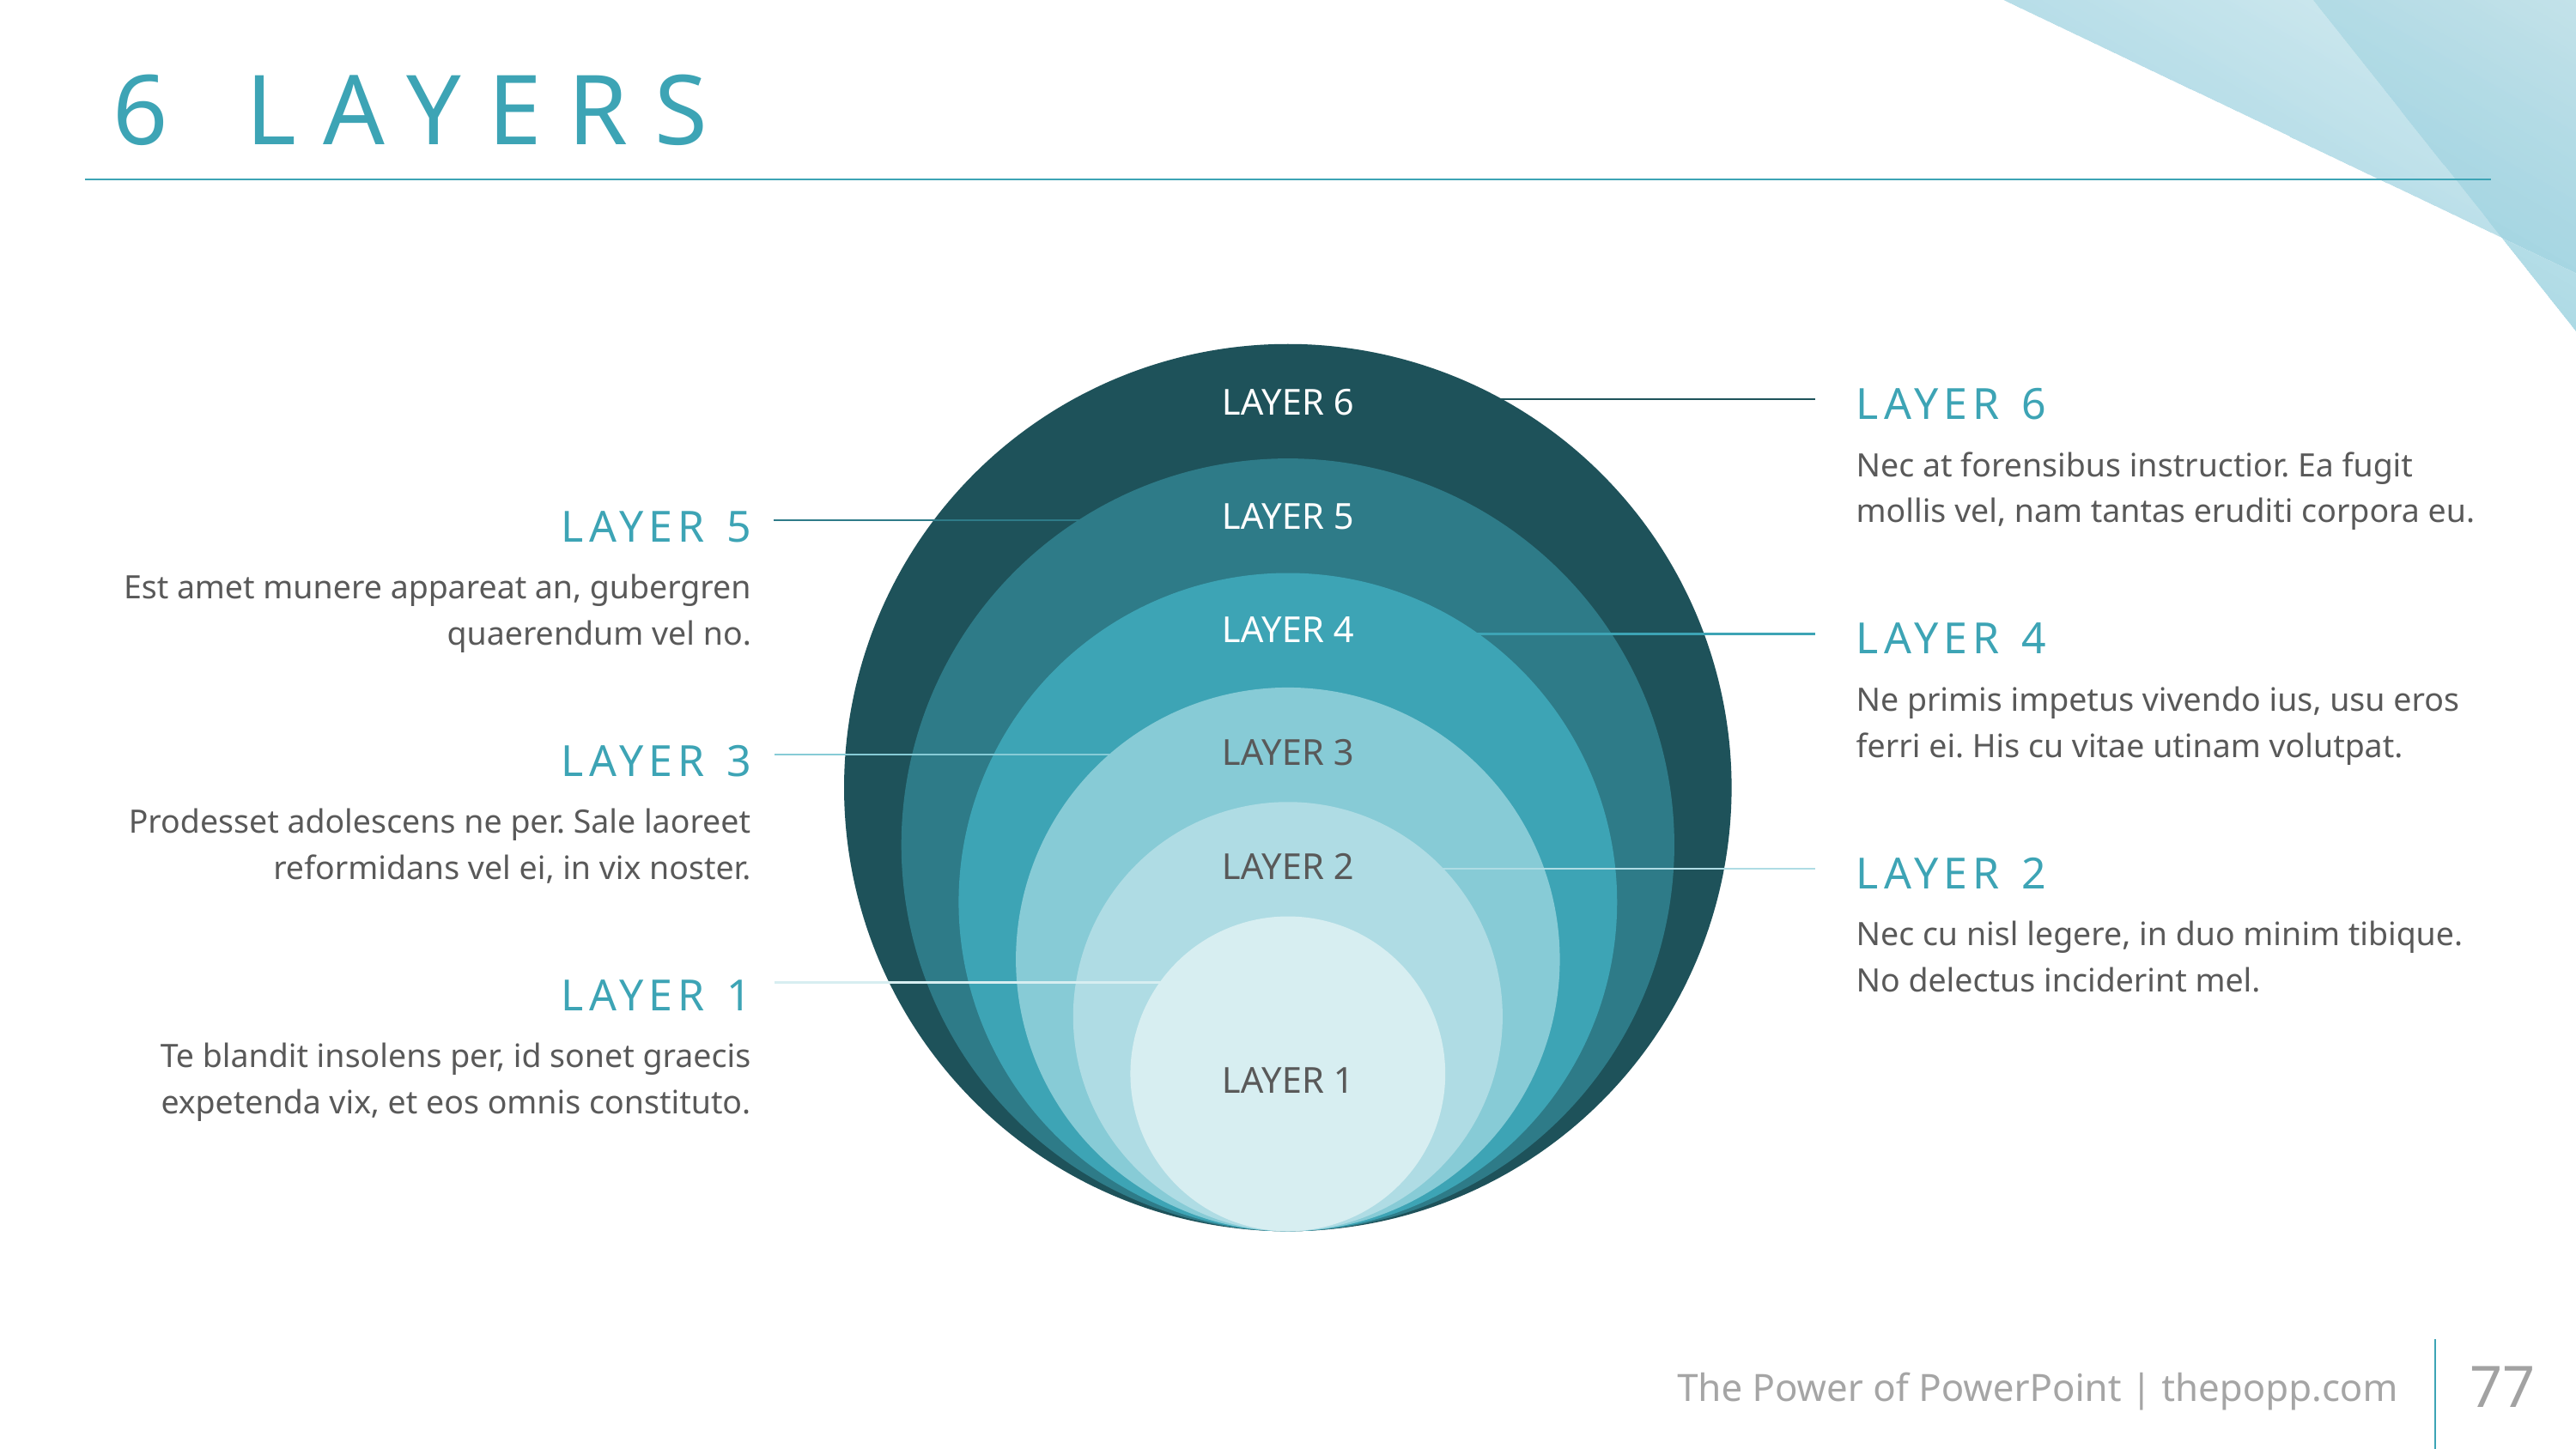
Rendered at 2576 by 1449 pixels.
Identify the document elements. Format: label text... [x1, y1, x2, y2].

list LAYER 2 [1832, 817, 2518, 909]
list LAYER 1 [89, 939, 775, 1031]
list LAYER 5 [1128, 469, 1448, 552]
list LAYER 3 [89, 705, 775, 797]
list LAYER 5 [89, 470, 775, 562]
list Prodesset adolescens ne per. Sale laoreet reformidans vel ei, in vix noster. [89, 797, 775, 908]
list LAYER 2 [1128, 819, 1448, 902]
list LAYER 1 [1128, 1033, 1448, 1116]
footer The Power of PowerPoint | thepopp.com [1326, 1350, 2421, 1428]
list Te blandit insolens per, id sonet graecis expetenda vix, et eos omnis constituto. [89, 1031, 775, 1143]
list LAYER 4 [1128, 583, 1448, 666]
list Nec at forensibus instructior. Ea fugit mollis vel, nam tantas eruditi corpora eu. [1832, 440, 2518, 552]
list LAYER 6 [1128, 355, 1448, 438]
list LAYER 4 [1832, 583, 2518, 675]
list Nec cu nisl legere, in duo minim tibique. No delectus inciderint mel. [1832, 909, 2518, 1021]
slide_number 77 [2446, 1350, 2575, 1428]
list LAYER 6 [1832, 349, 2518, 440]
list Ne primis impetus vivendo ius, usu eros ferri ei. His cu vitae utinam volutpat. [1832, 675, 2518, 786]
list Est amet munere appareat an, gubergren quaerendum vel no. [89, 562, 775, 674]
list LAYER 3 [1128, 705, 1448, 788]
title 6 LAYERS [89, 27, 2448, 186]
